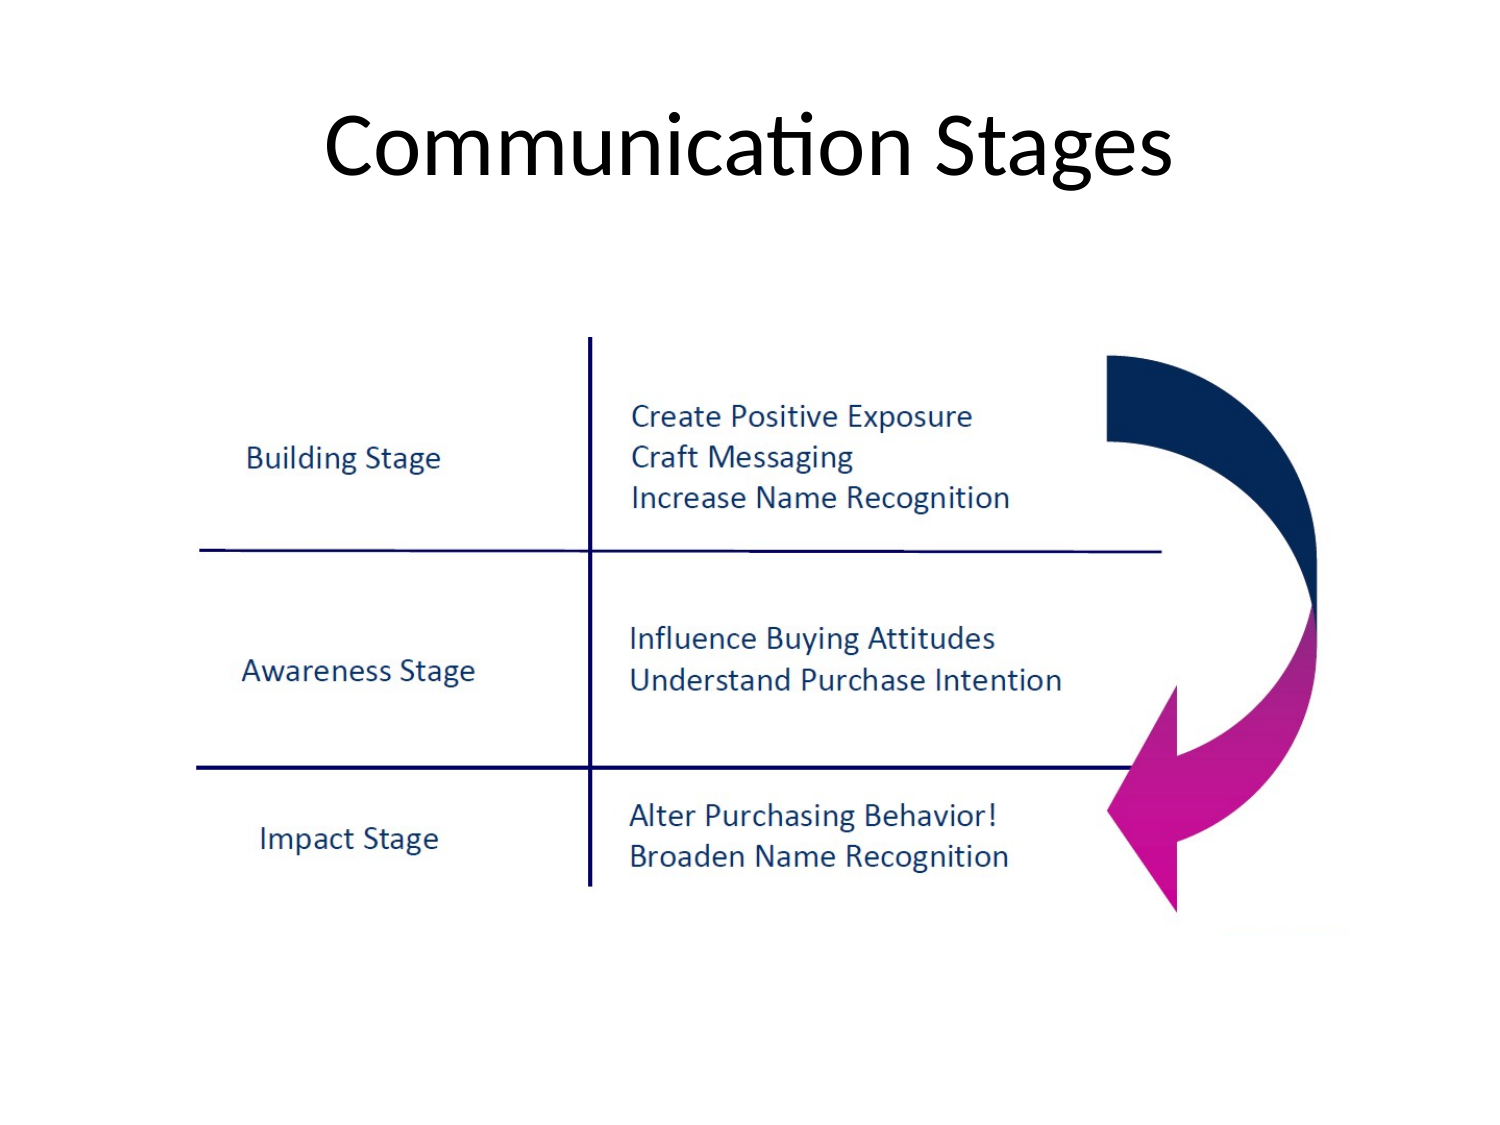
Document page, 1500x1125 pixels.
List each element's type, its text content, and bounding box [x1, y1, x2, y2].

picture [187, 337, 1349, 935]
title Communication Stages [75, 45, 1425, 233]
